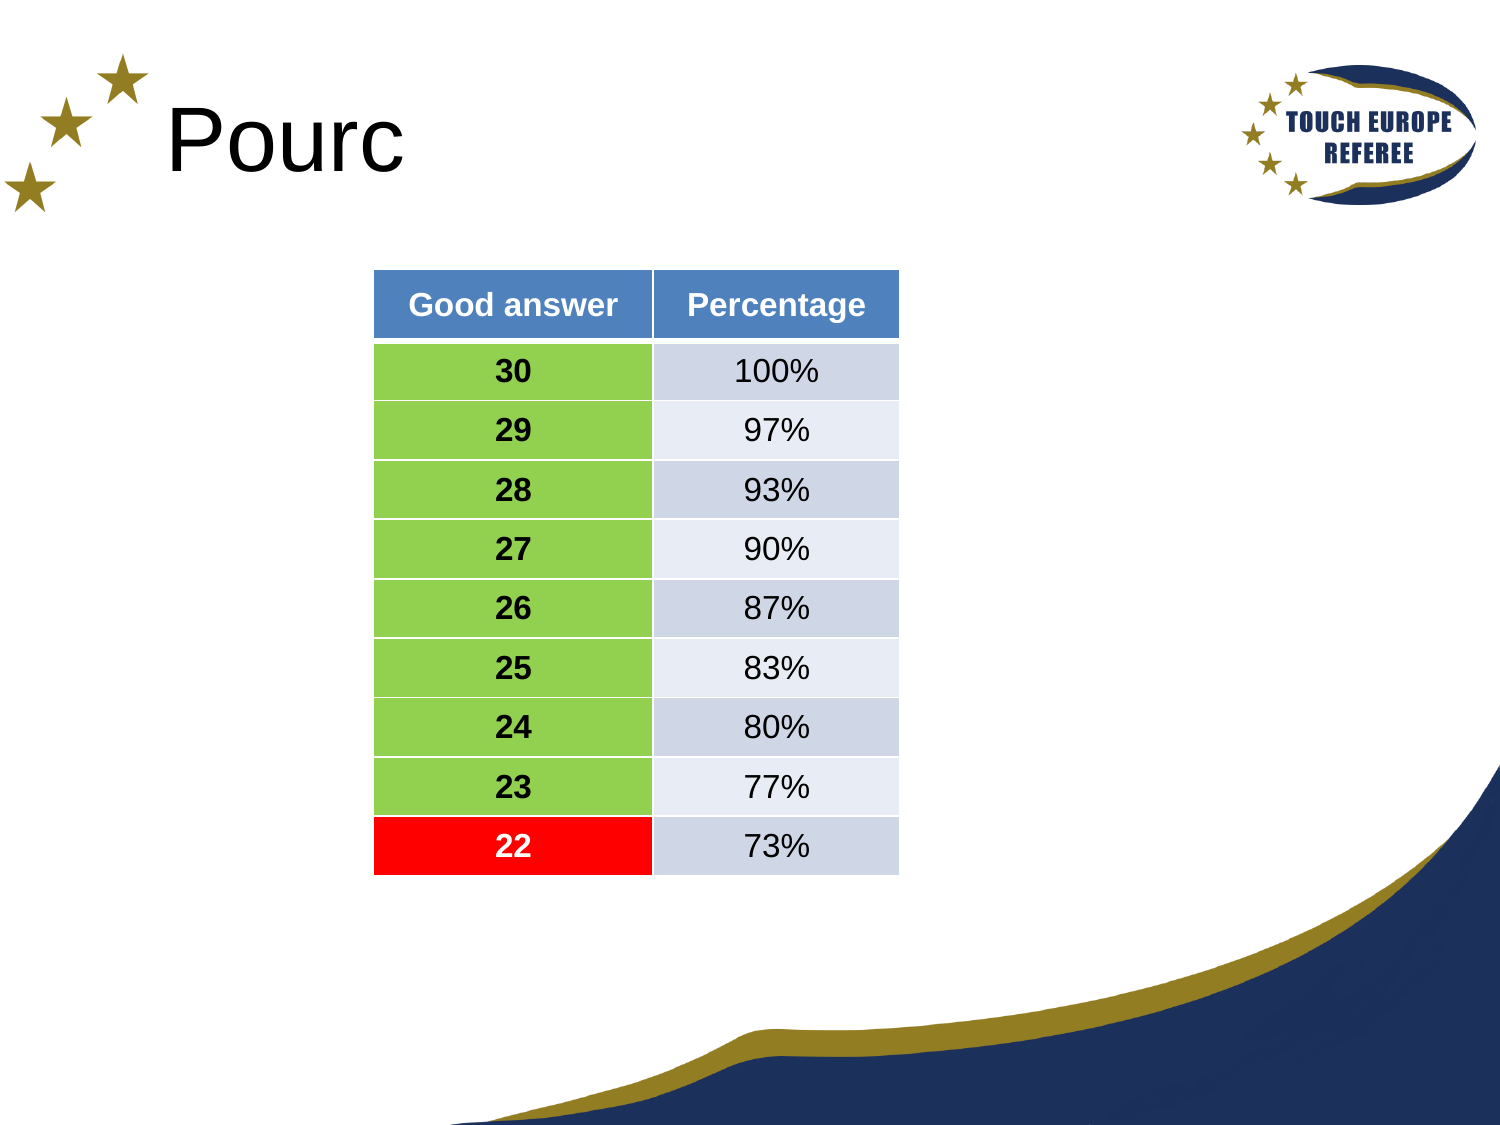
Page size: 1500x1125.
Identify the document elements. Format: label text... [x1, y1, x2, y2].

table_header Percentage [654, 270, 899, 338]
table_cell 23 [374, 758, 652, 815]
table_cell 97% [654, 401, 899, 459]
table_cell 22 [374, 817, 652, 875]
picture [450, 751, 1500, 1125]
table_cell 93% [654, 461, 899, 518]
table_cell 83% [654, 639, 899, 697]
table_cell 73% [654, 817, 899, 875]
table_cell 28 [374, 461, 652, 518]
table_cell 100% [654, 344, 899, 400]
table_cell 26 [374, 580, 652, 637]
table_cell 29 [374, 401, 652, 459]
table_cell 30 [374, 344, 652, 400]
table_cell 24 [374, 698, 652, 756]
table_cell 77% [654, 758, 899, 815]
picture [0, 53, 150, 216]
table_cell 27 [374, 520, 652, 578]
table_cell 80% [654, 698, 899, 756]
table_header Good answer [374, 270, 652, 338]
picture [1241, 65, 1476, 205]
table_cell 87% [654, 580, 899, 637]
table_cell 90% [654, 520, 899, 578]
title Pourc [150, 45, 1223, 225]
table_cell 25 [374, 639, 652, 697]
